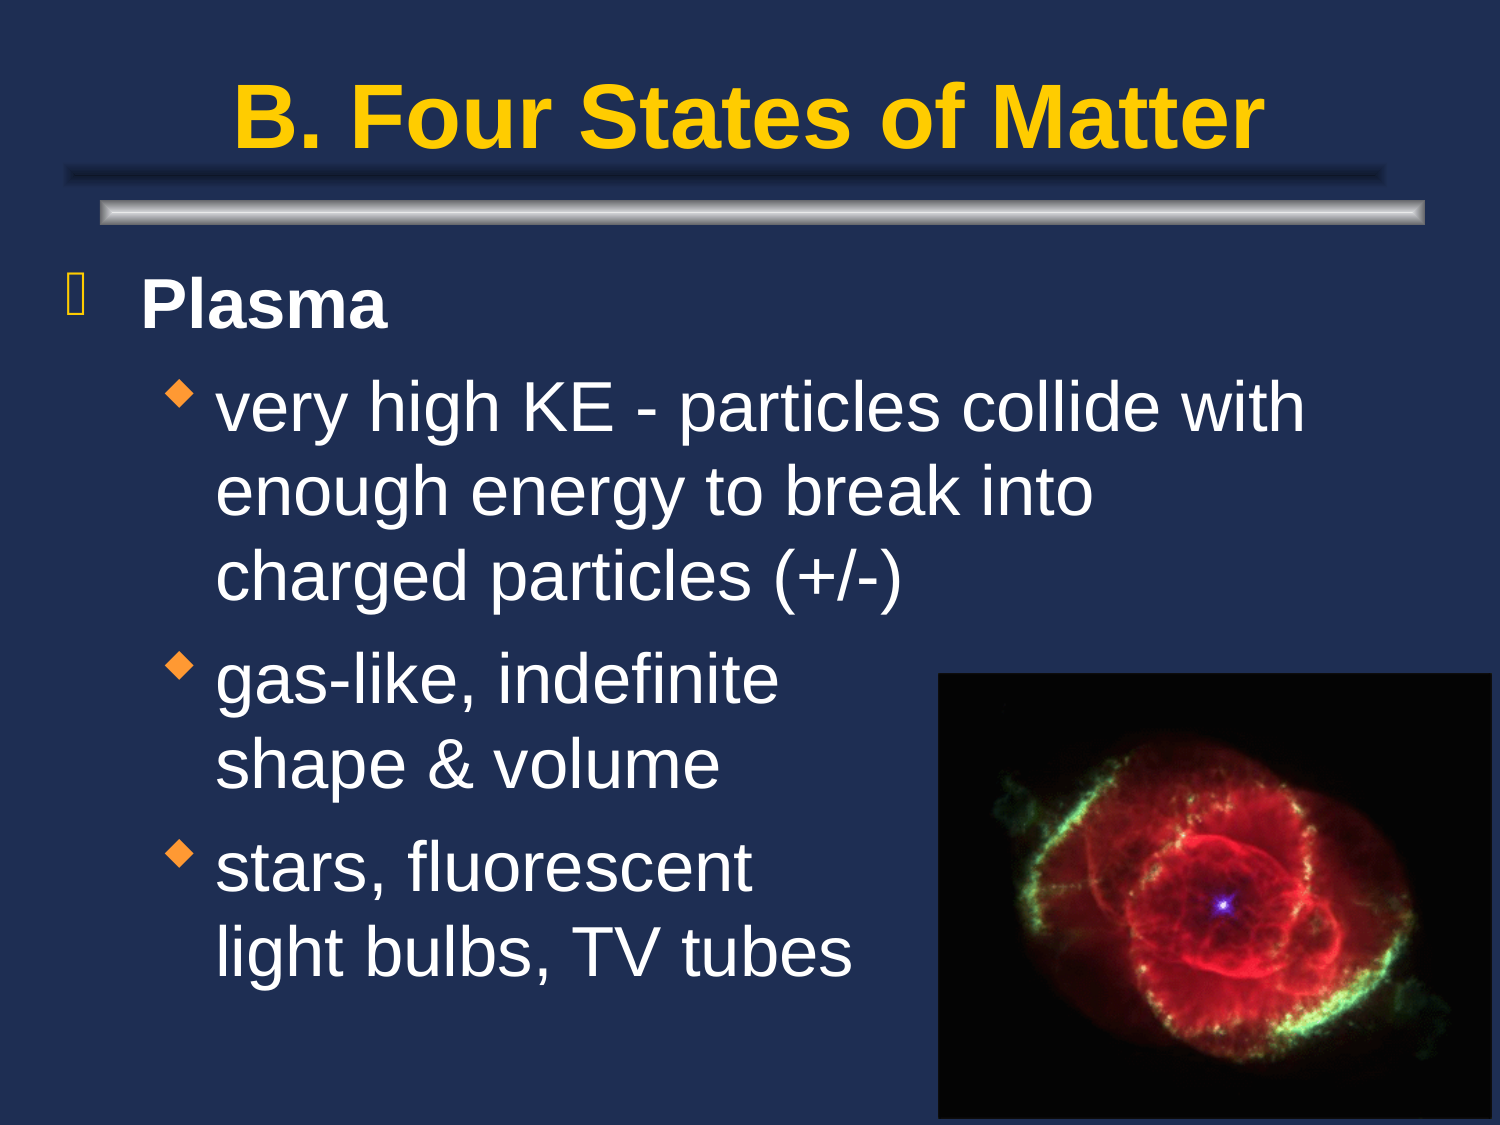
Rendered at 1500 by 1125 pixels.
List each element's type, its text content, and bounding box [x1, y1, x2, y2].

picture [938, 673, 1492, 1119]
list Plasma very high KE - particles collide with enough energy to break into charged particles (+/-) gas-like, indefinite shape & volume stars, fluorescent light bulbs, TV tubes [49, 249, 1362, 1076]
title B. Four States of Matter [112, 37, 1388, 176]
